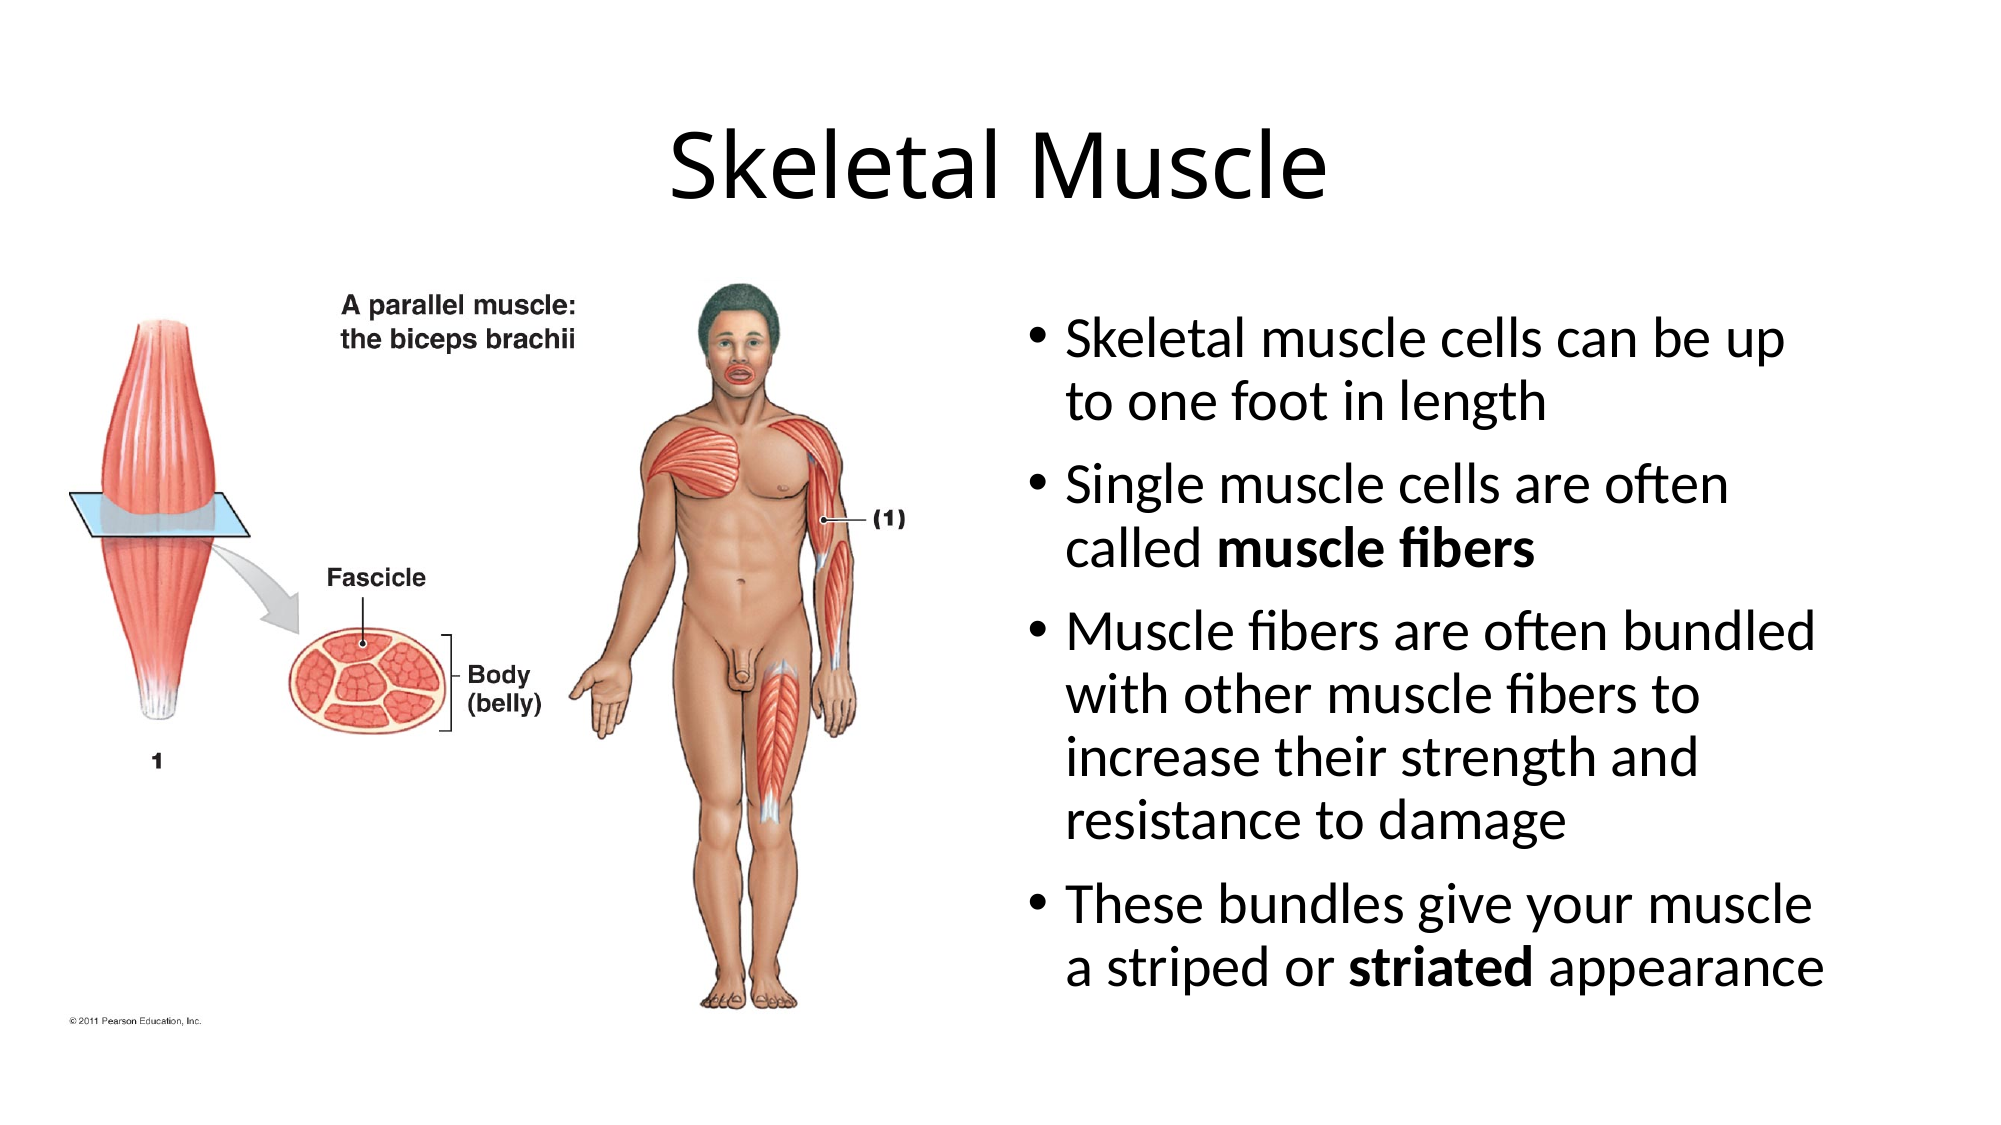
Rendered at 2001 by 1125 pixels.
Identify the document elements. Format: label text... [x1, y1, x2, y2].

picture [63, 277, 926, 1033]
title Skeletal Muscle [137, 59, 1863, 278]
list Skeletal muscle cells can be up to one foot in length Single muscle cells are often called muscle fibers Muscle fibers are often bundled with other muscle fibers to increase their strength and resistance to damage These bundles give your muscle a striped or striated appearance [1012, 299, 1863, 1014]
